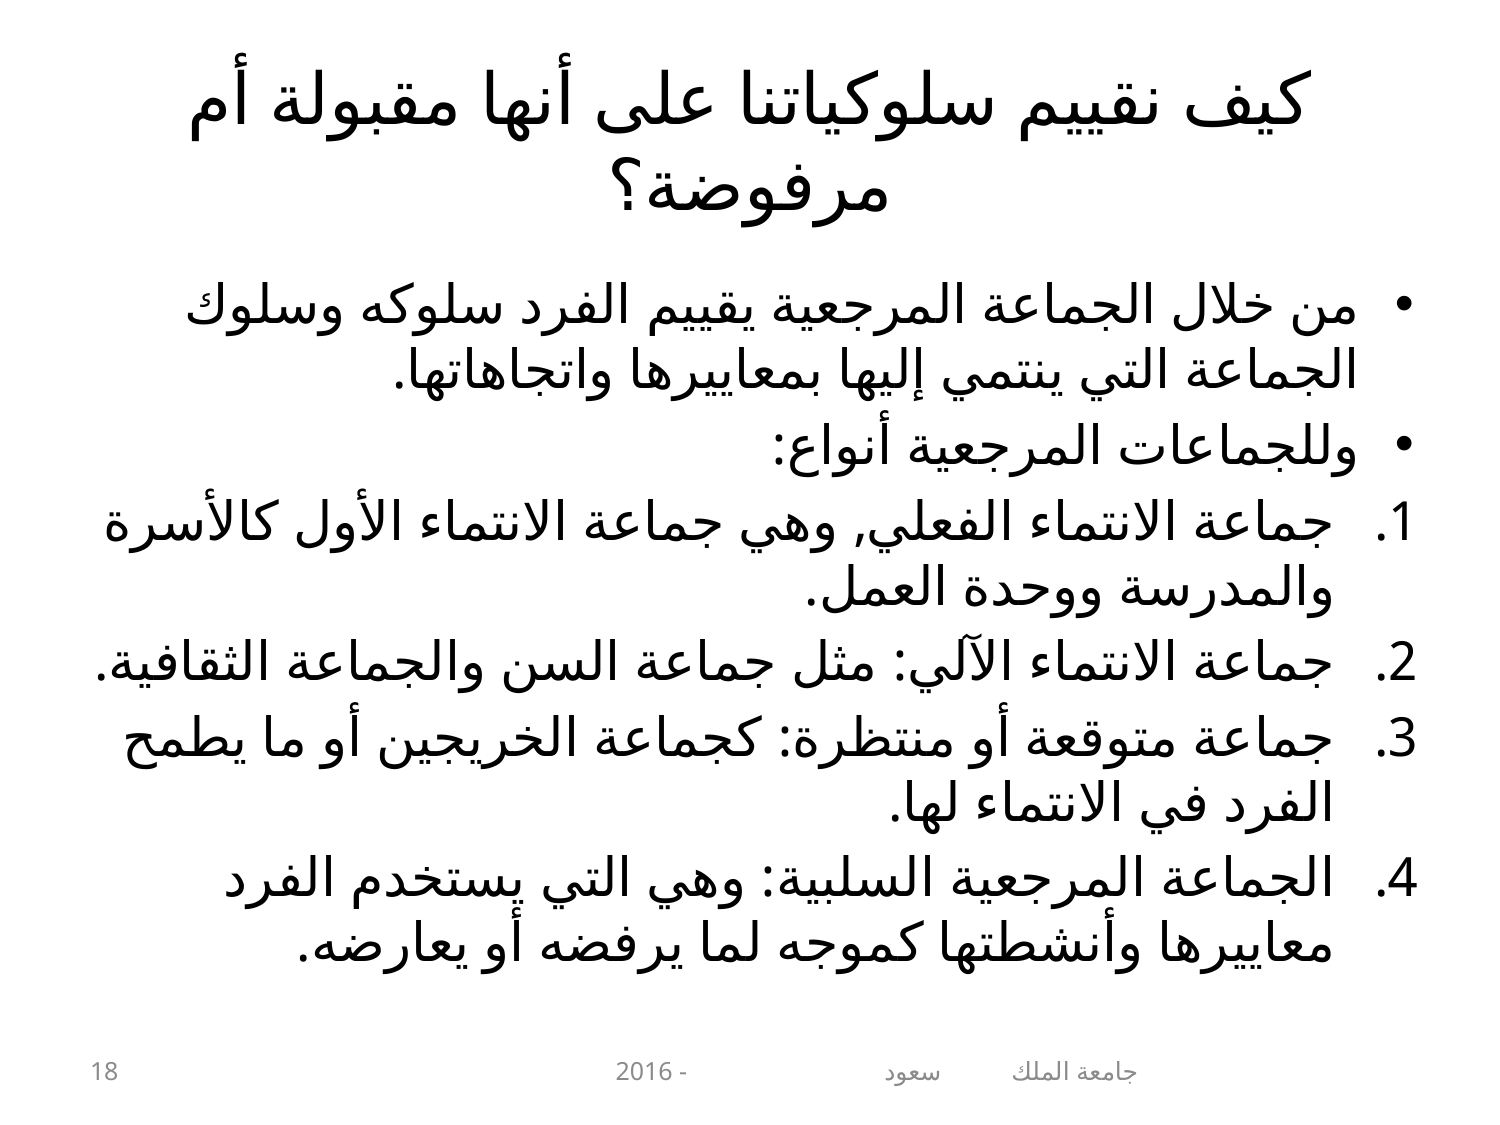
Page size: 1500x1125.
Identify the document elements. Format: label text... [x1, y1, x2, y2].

title كيف نقييم سلوكياتنا على أنها مقبولة أم مرفوضة؟ [75, 45, 1425, 233]
footer جامعة الملك سعود - 2016 [512, 1042, 988, 1103]
list من خلال الجماعة المرجعية يقييم الفرد سلوكه وسلوك الجماعة التي ينتمي إليها بمعاييرها واتجاهاتها. وللجماعات المرجعية أنواع: جماعة الانتماء الفعلي, وهي جماعة الانتماء الأول كالأسرة والمدرسة ووحدة العمل. جماعة الانتماء الآلي: مثل جماعة السن والجماعة الثقافية. جماعة متوقعة أو منتظرة: كجماعة الخريجين أو ما يطمح الفرد في الانتماء لها. الجماعة المرجعية السلبية: وهي التي يستخدم الفرد معاييرها وأنشطتها كموجه لما يرفضه أو يعارضه. [75, 262, 1425, 1005]
slide_number 18 [75, 1042, 425, 1103]
